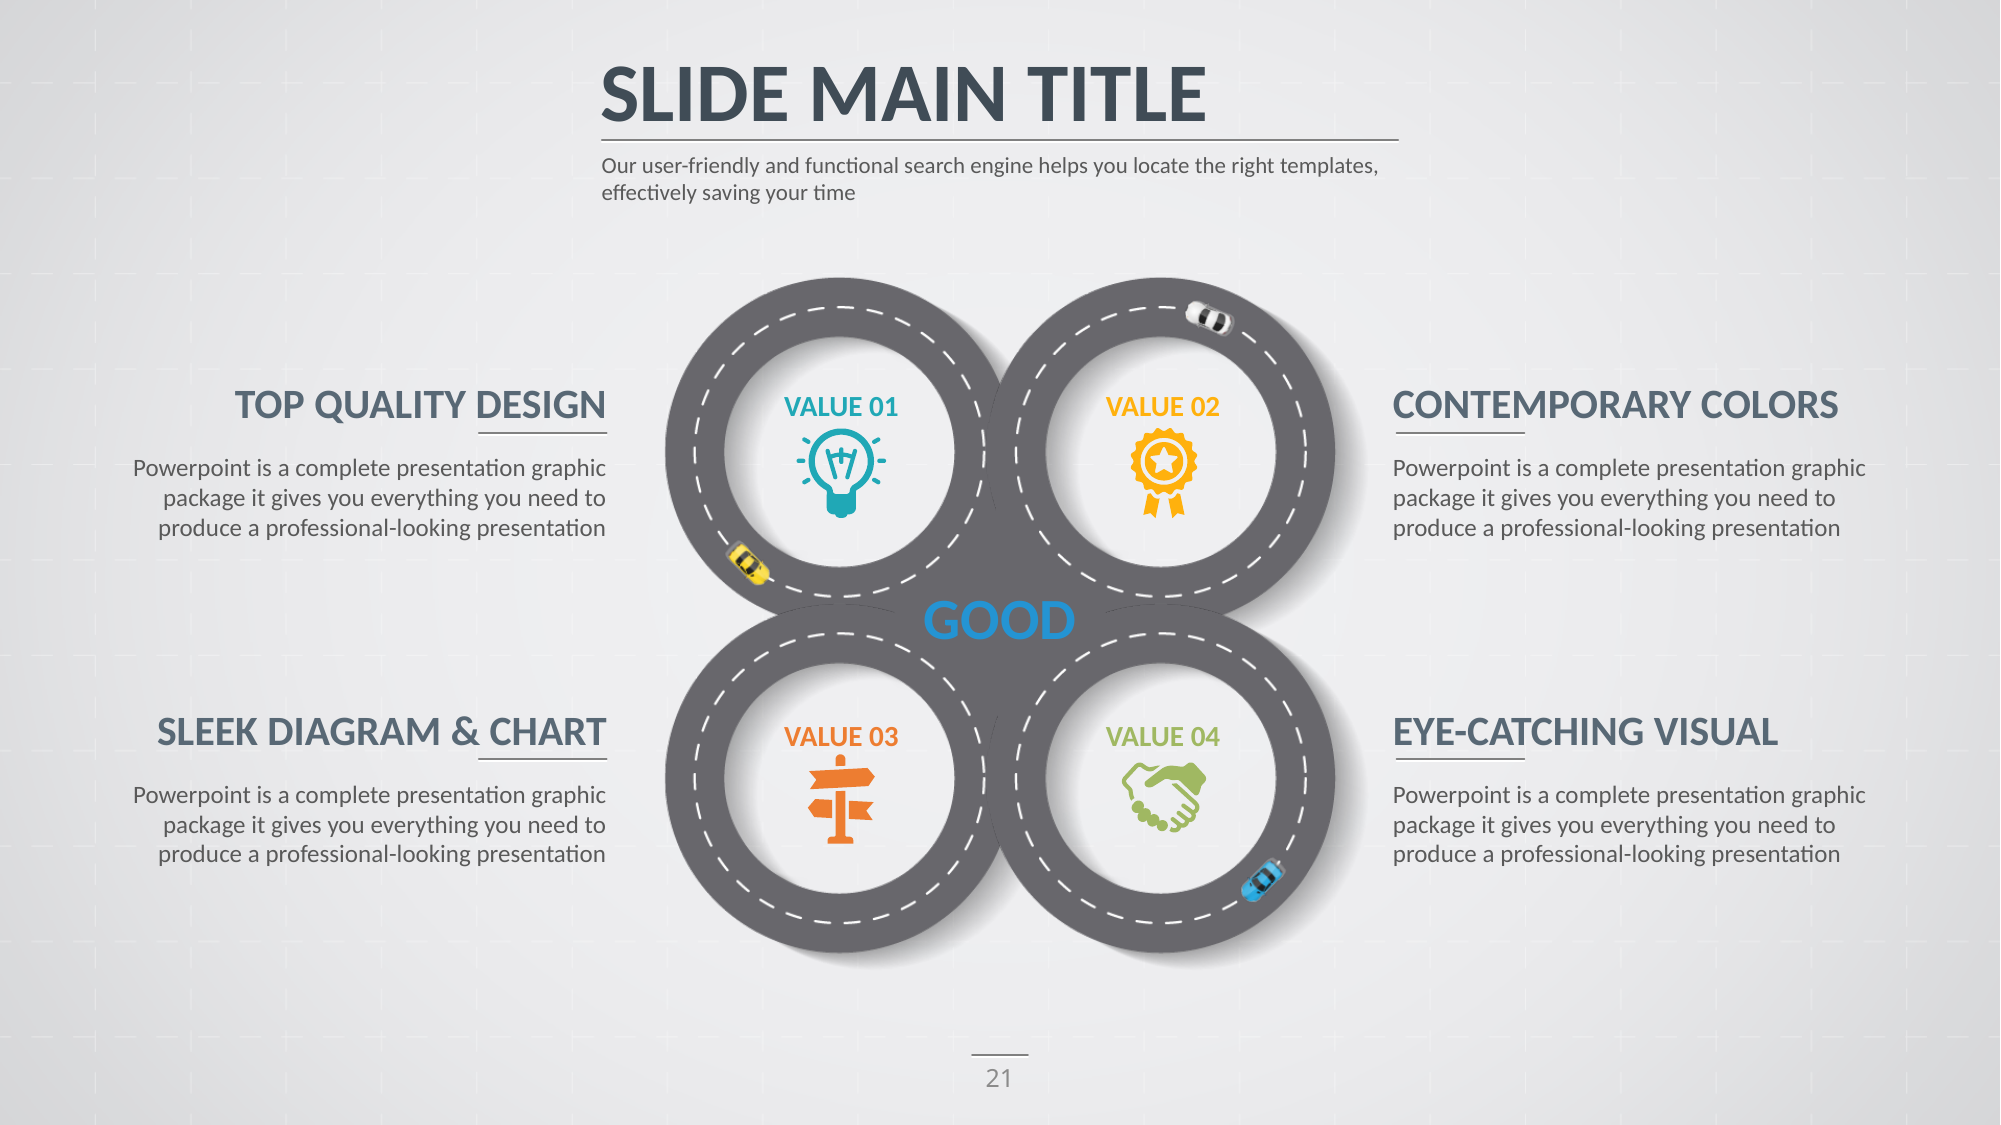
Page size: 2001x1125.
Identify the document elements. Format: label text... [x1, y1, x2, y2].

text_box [649, 270, 1379, 978]
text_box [756, 383, 926, 518]
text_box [107, 695, 622, 877]
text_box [1078, 383, 1248, 519]
slide_number 21 [923, 1049, 1077, 1110]
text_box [107, 369, 622, 551]
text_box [1378, 695, 1892, 877]
picture [0, 0, 2000, 1125]
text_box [1078, 713, 1248, 833]
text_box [756, 713, 926, 844]
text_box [585, 30, 1415, 214]
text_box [1378, 369, 1892, 551]
